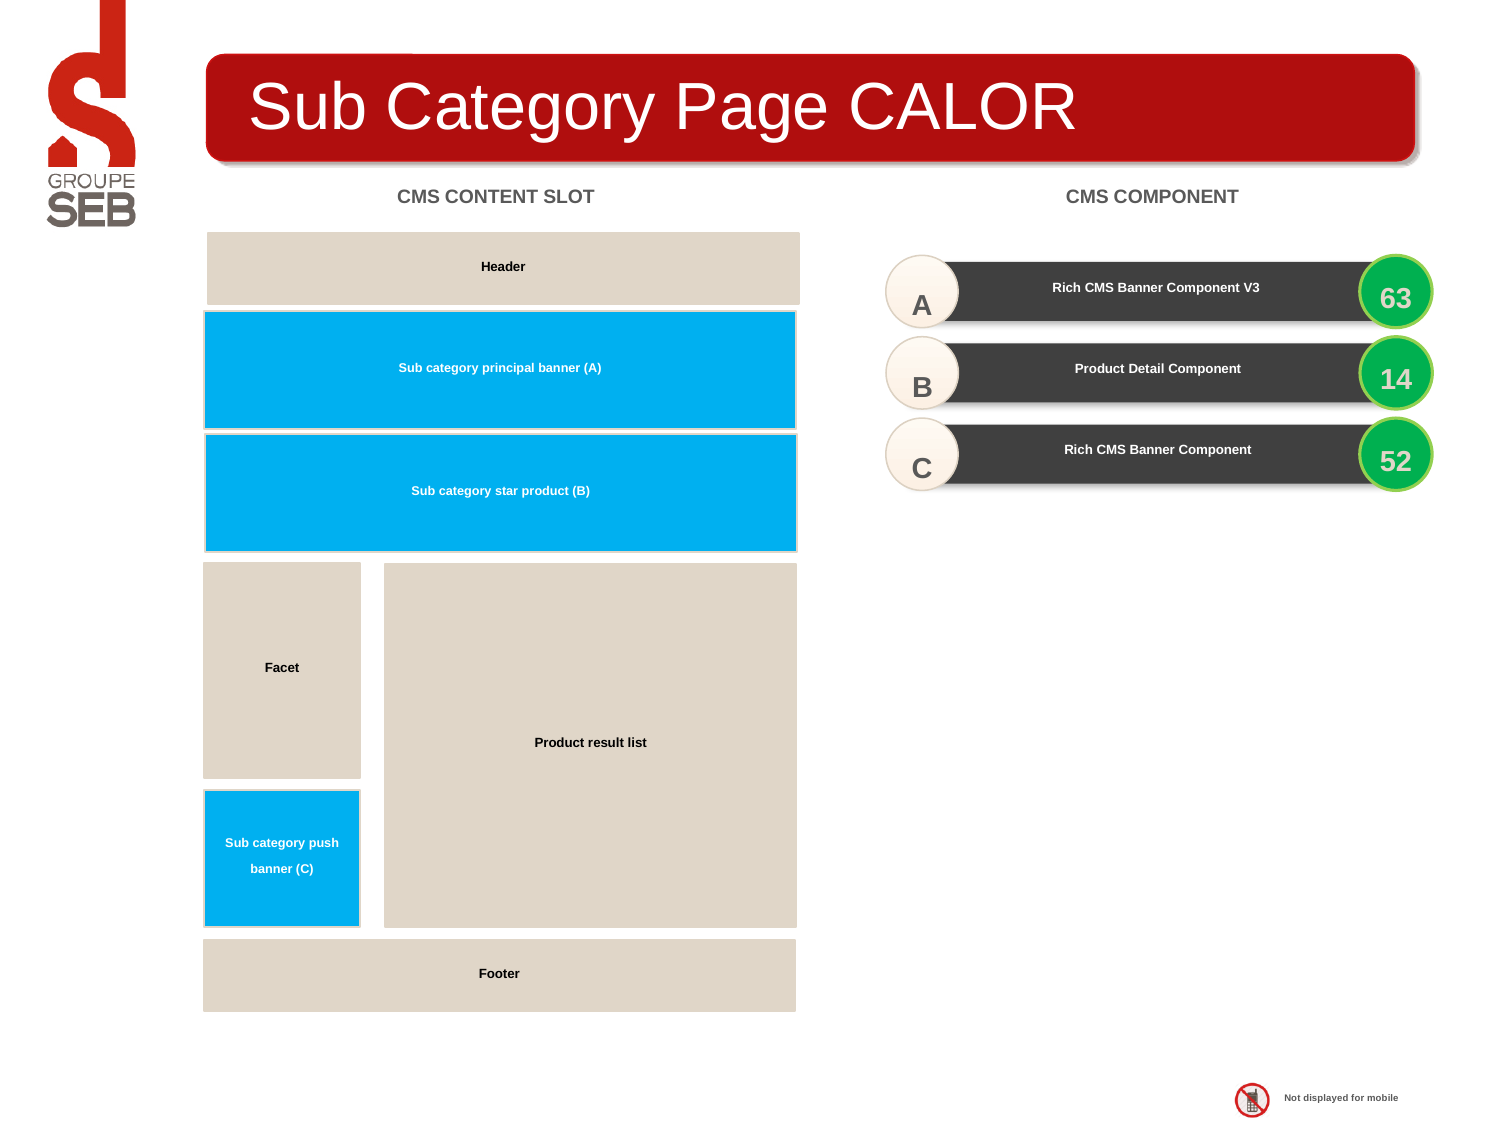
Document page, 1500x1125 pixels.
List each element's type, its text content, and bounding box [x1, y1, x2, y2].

picture [1233, 1081, 1270, 1118]
text_box CMS Content Slot [218, 172, 774, 228]
text_box CMS Component [981, 172, 1324, 228]
picture [0, 0, 182, 266]
text_box Header [206, 231, 801, 306]
text_box Sub category principal banner (A) [202, 309, 798, 431]
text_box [203, 562, 797, 928]
title Sub Category Page CALOR [234, 56, 1400, 149]
text_box Not displayed for mobile [1271, 1082, 1500, 1117]
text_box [885, 336, 1433, 410]
text_box Footer [202, 938, 797, 1013]
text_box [885, 417, 1433, 491]
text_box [885, 255, 1433, 328]
text_box Sub category star product (B) [203, 432, 799, 554]
